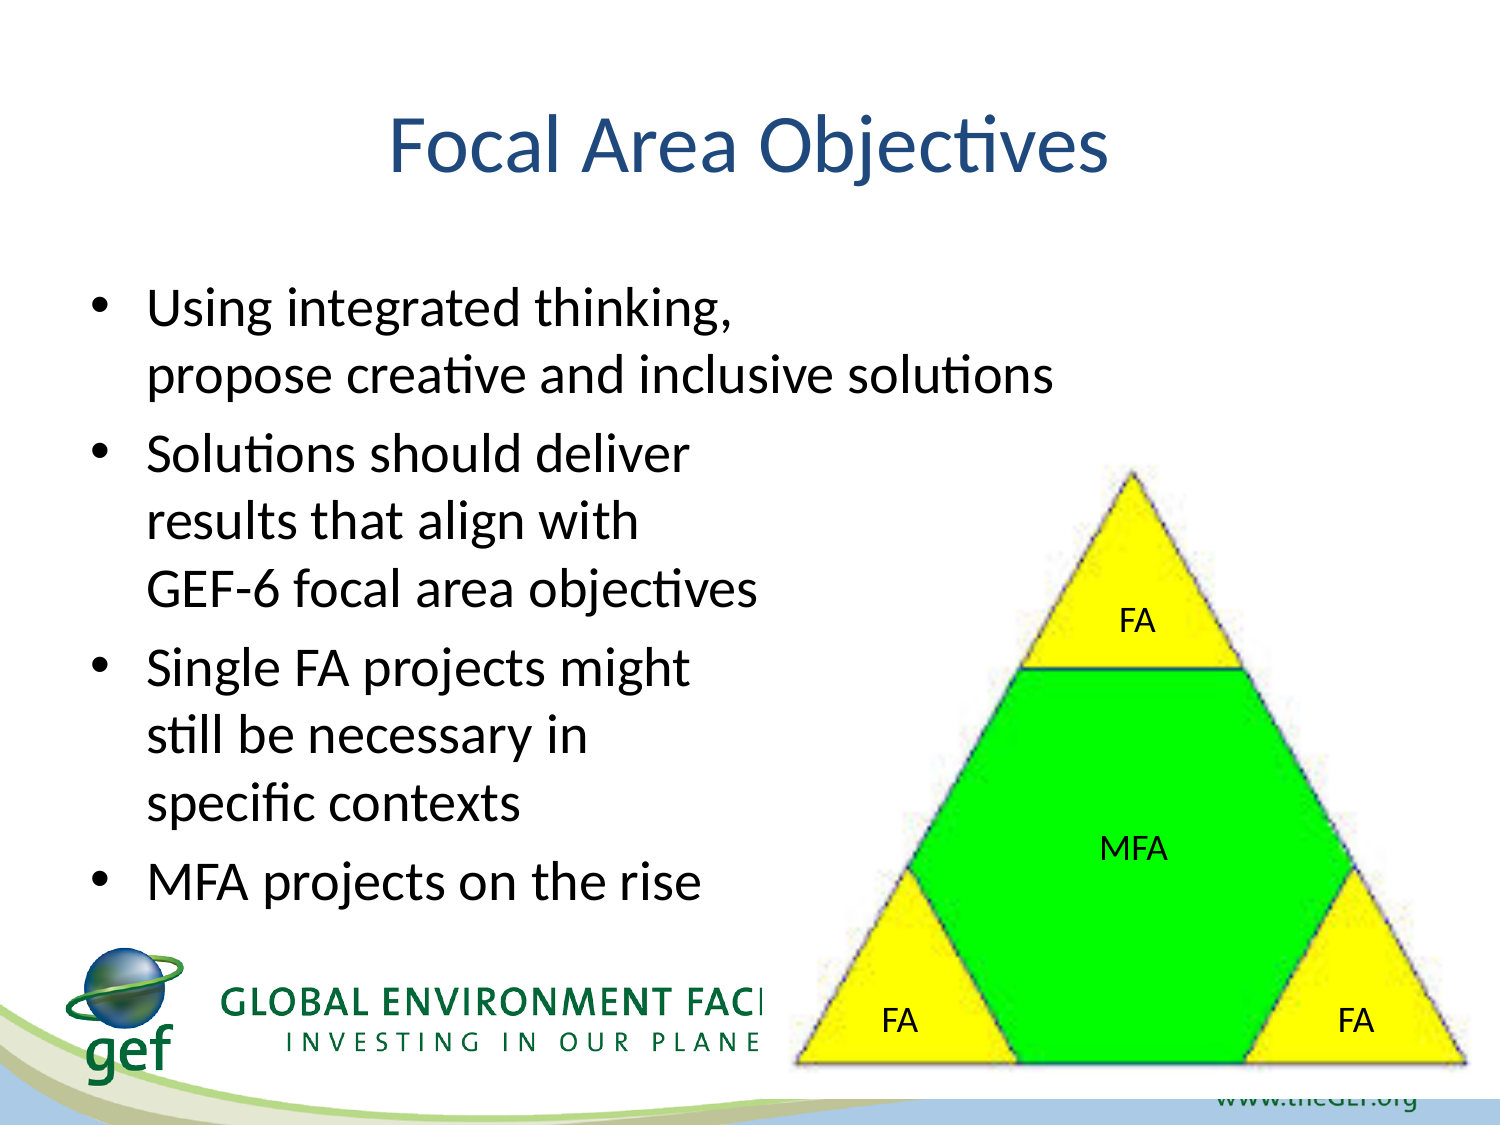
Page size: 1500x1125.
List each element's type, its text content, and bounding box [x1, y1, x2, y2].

list Using integrated thinking, propose creative and inclusive solutions Solutions should deliver results that align with GEF-6 focal area objectives Single FA projects might still be necessary in specific contexts MFA projects on the rise [74, 262, 1426, 1006]
picture [0, 437, 1500, 1125]
title Focal Area Objectives [74, 44, 1426, 233]
